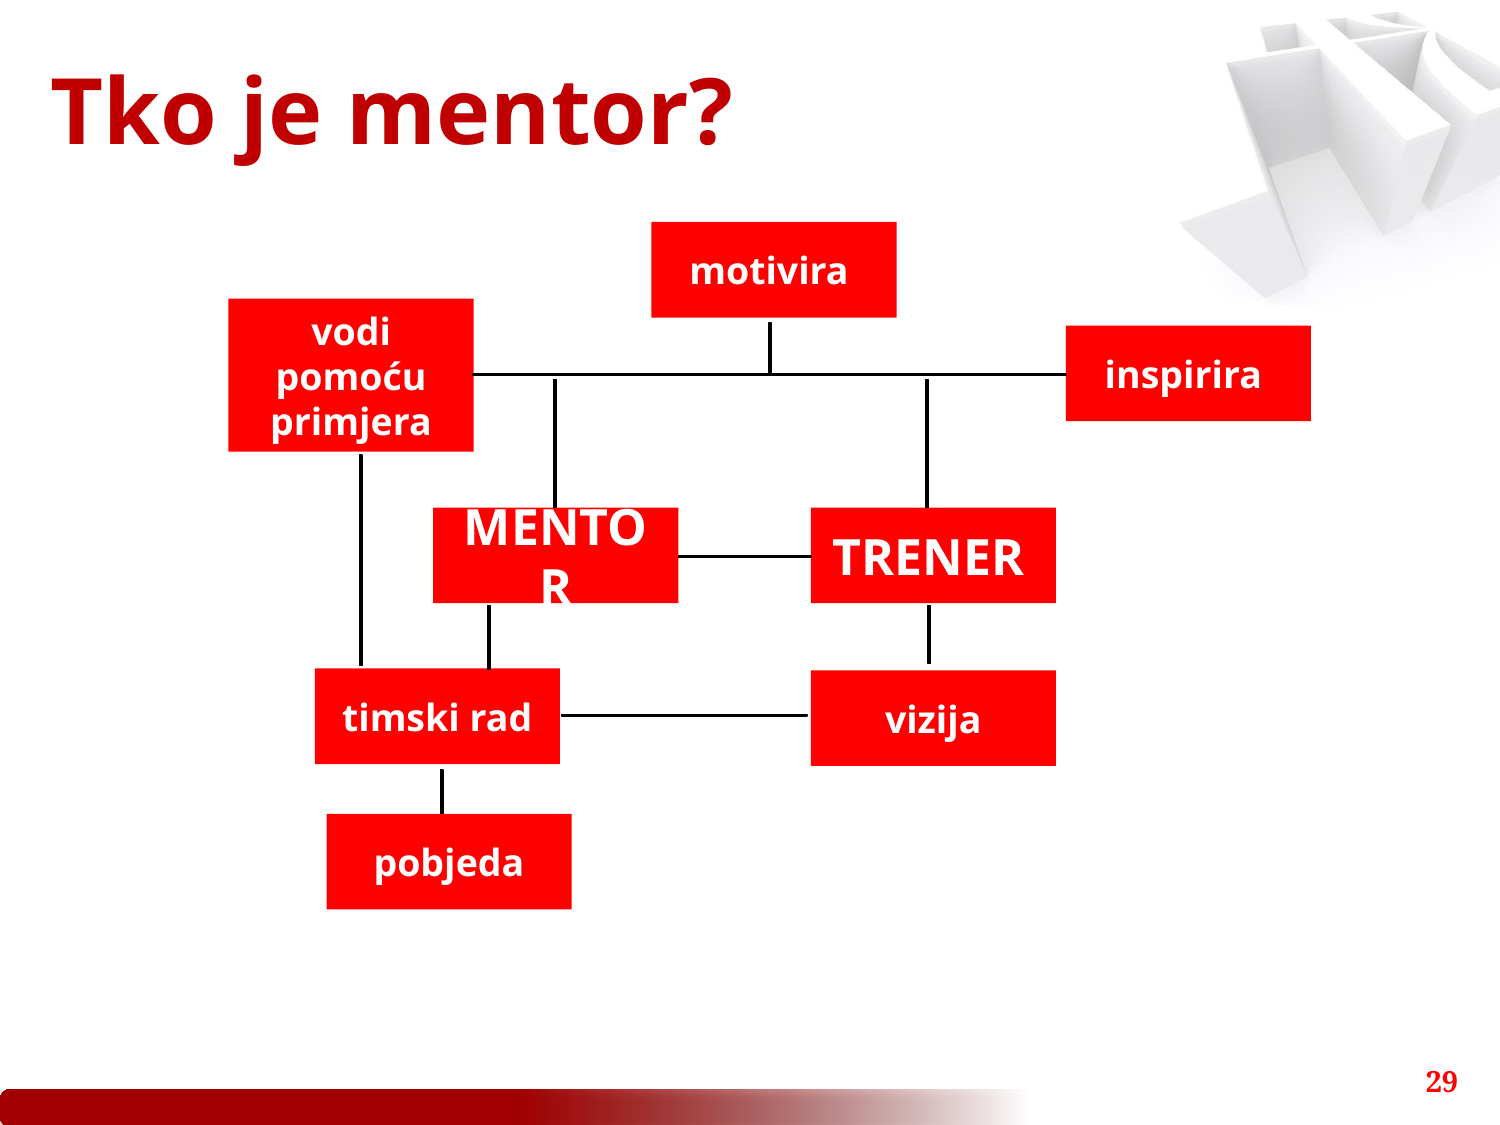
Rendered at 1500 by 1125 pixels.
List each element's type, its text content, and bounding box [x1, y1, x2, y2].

text_box [927, 605, 931, 664]
title Tko je mentor? [35, 22, 1189, 194]
text_box vizija [810, 670, 1056, 766]
text_box motivira [651, 221, 897, 318]
text_box timski rad [314, 668, 560, 765]
picture [1171, 0, 1500, 307]
text_box pobjeda [326, 813, 572, 910]
text_box vodi pomoću primjera [228, 298, 474, 452]
text_box inspirira [1065, 325, 1311, 422]
text_box TRENER [810, 507, 1056, 604]
text_box MENTOR [433, 507, 679, 604]
